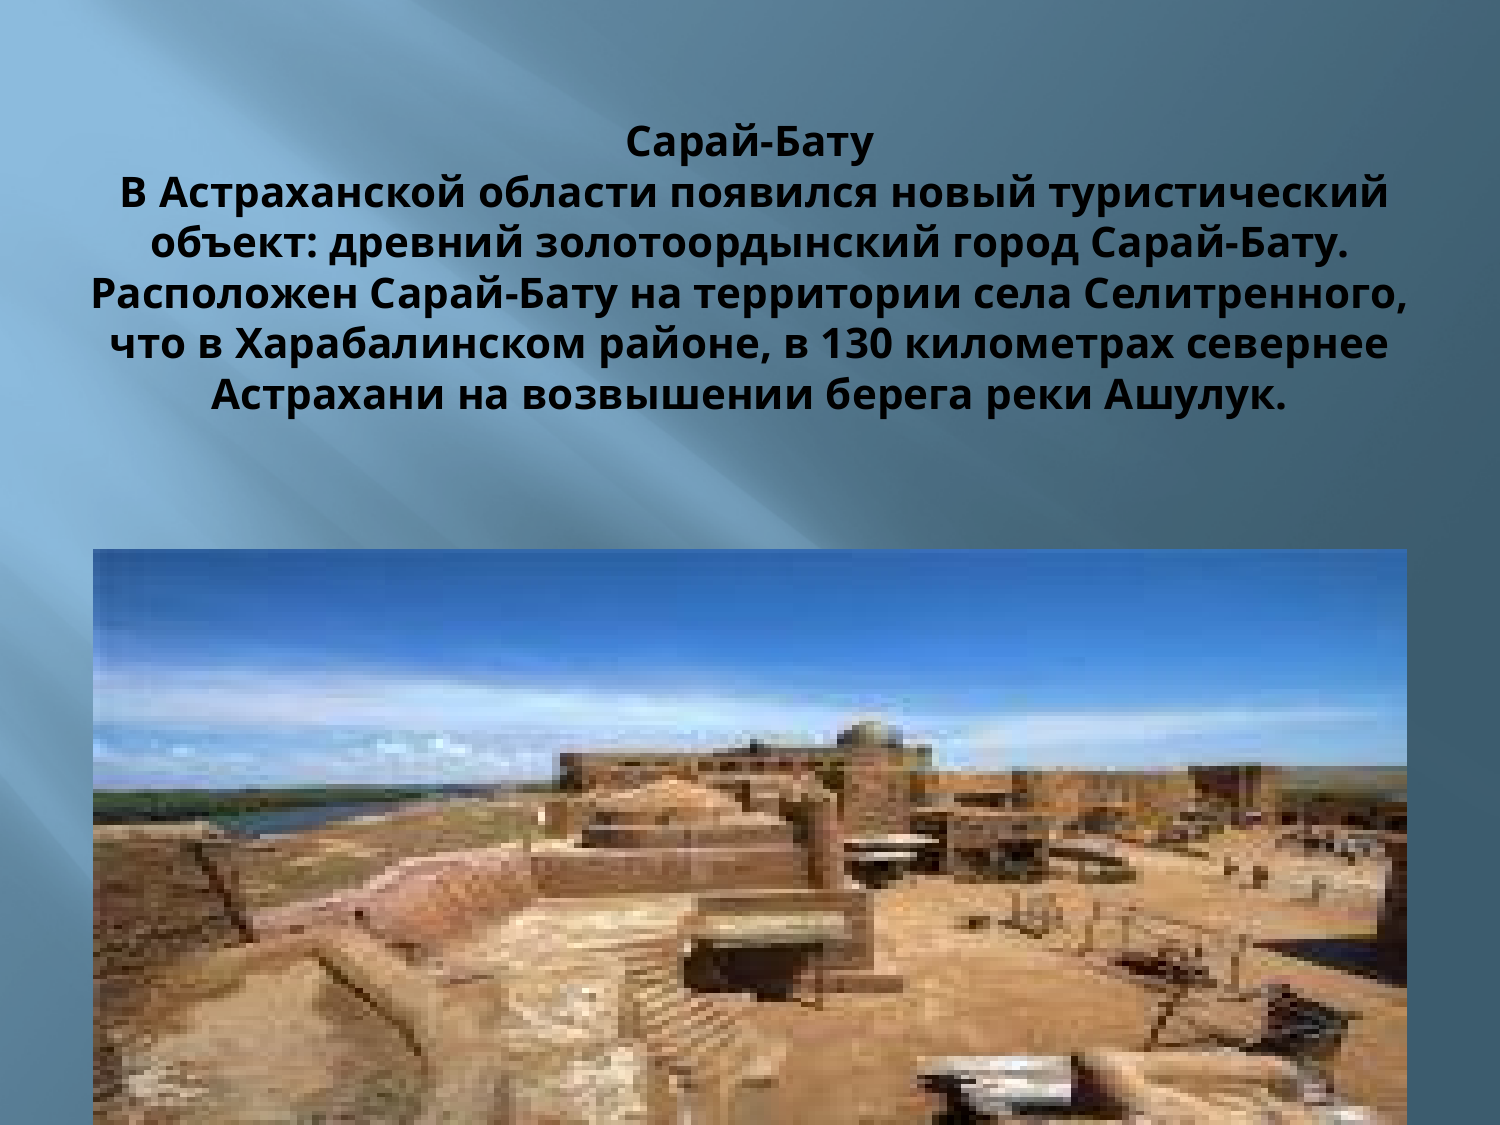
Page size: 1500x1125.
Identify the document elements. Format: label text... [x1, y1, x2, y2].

title Сарай-Бату В Астраханской области появился новый туристический объект: древний золотоордынский город Сарай-Бату. Расположен Сарай-Бату на территории села Селитренного, что в Харабалинском районе, в 130 километрах севернее Астрахани на возвышении берега реки Ашулук. [75, 82, 1425, 528]
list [93, 549, 1407, 1125]
